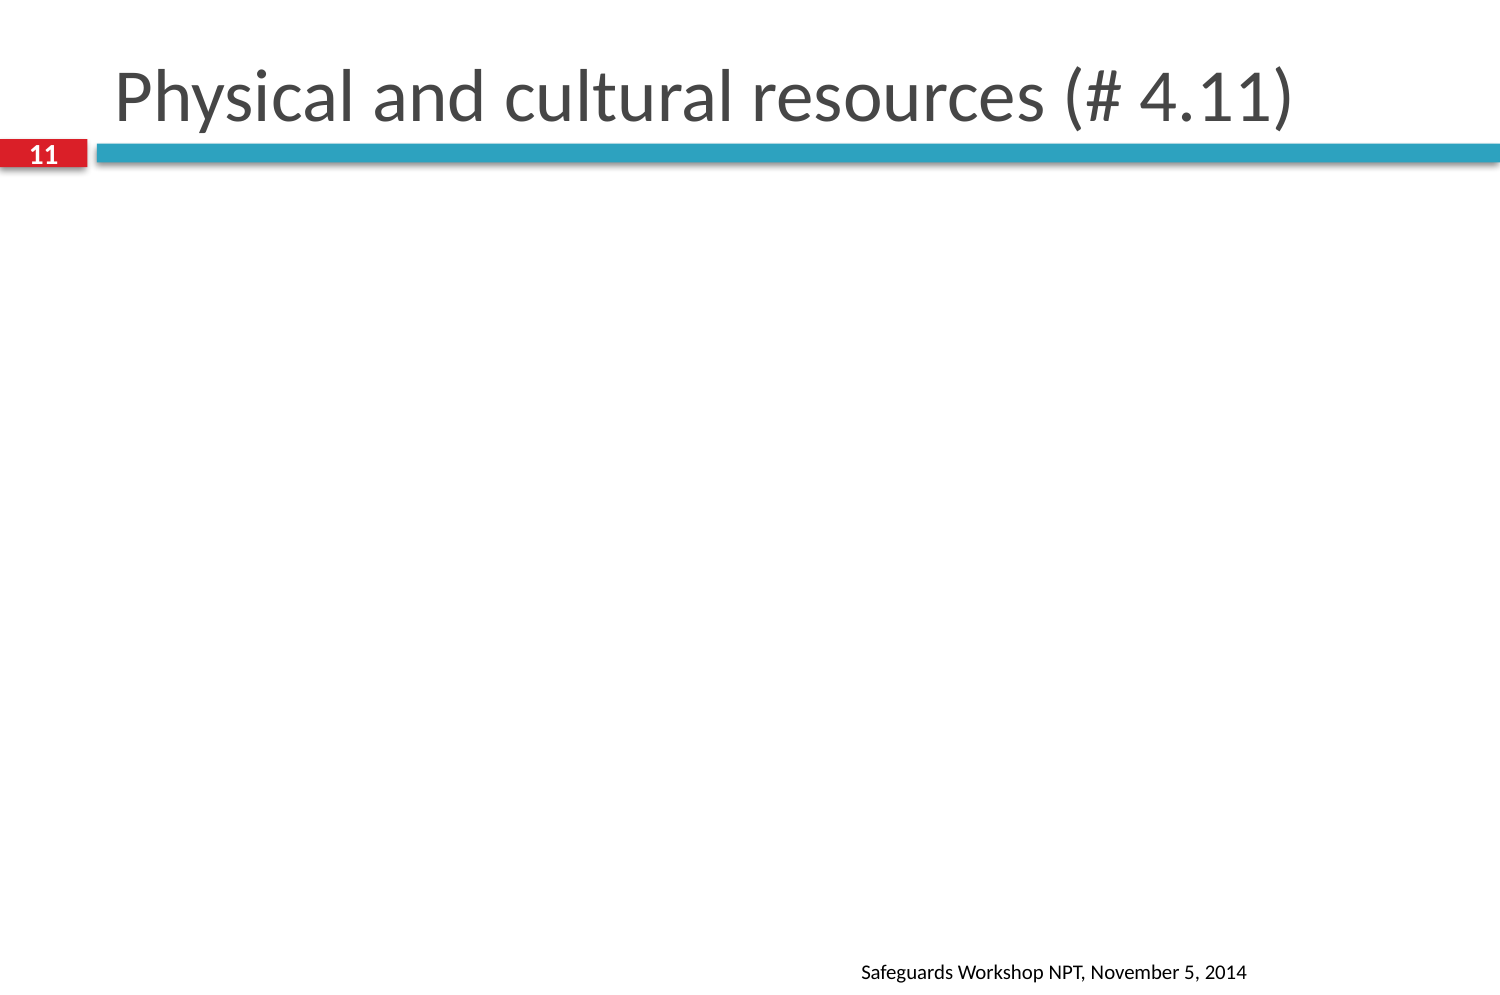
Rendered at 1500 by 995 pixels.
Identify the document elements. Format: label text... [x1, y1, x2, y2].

title Physical and cultural resources (# 4.11) [99, 55, 1500, 144]
slide_number 11 [0, 139, 88, 166]
